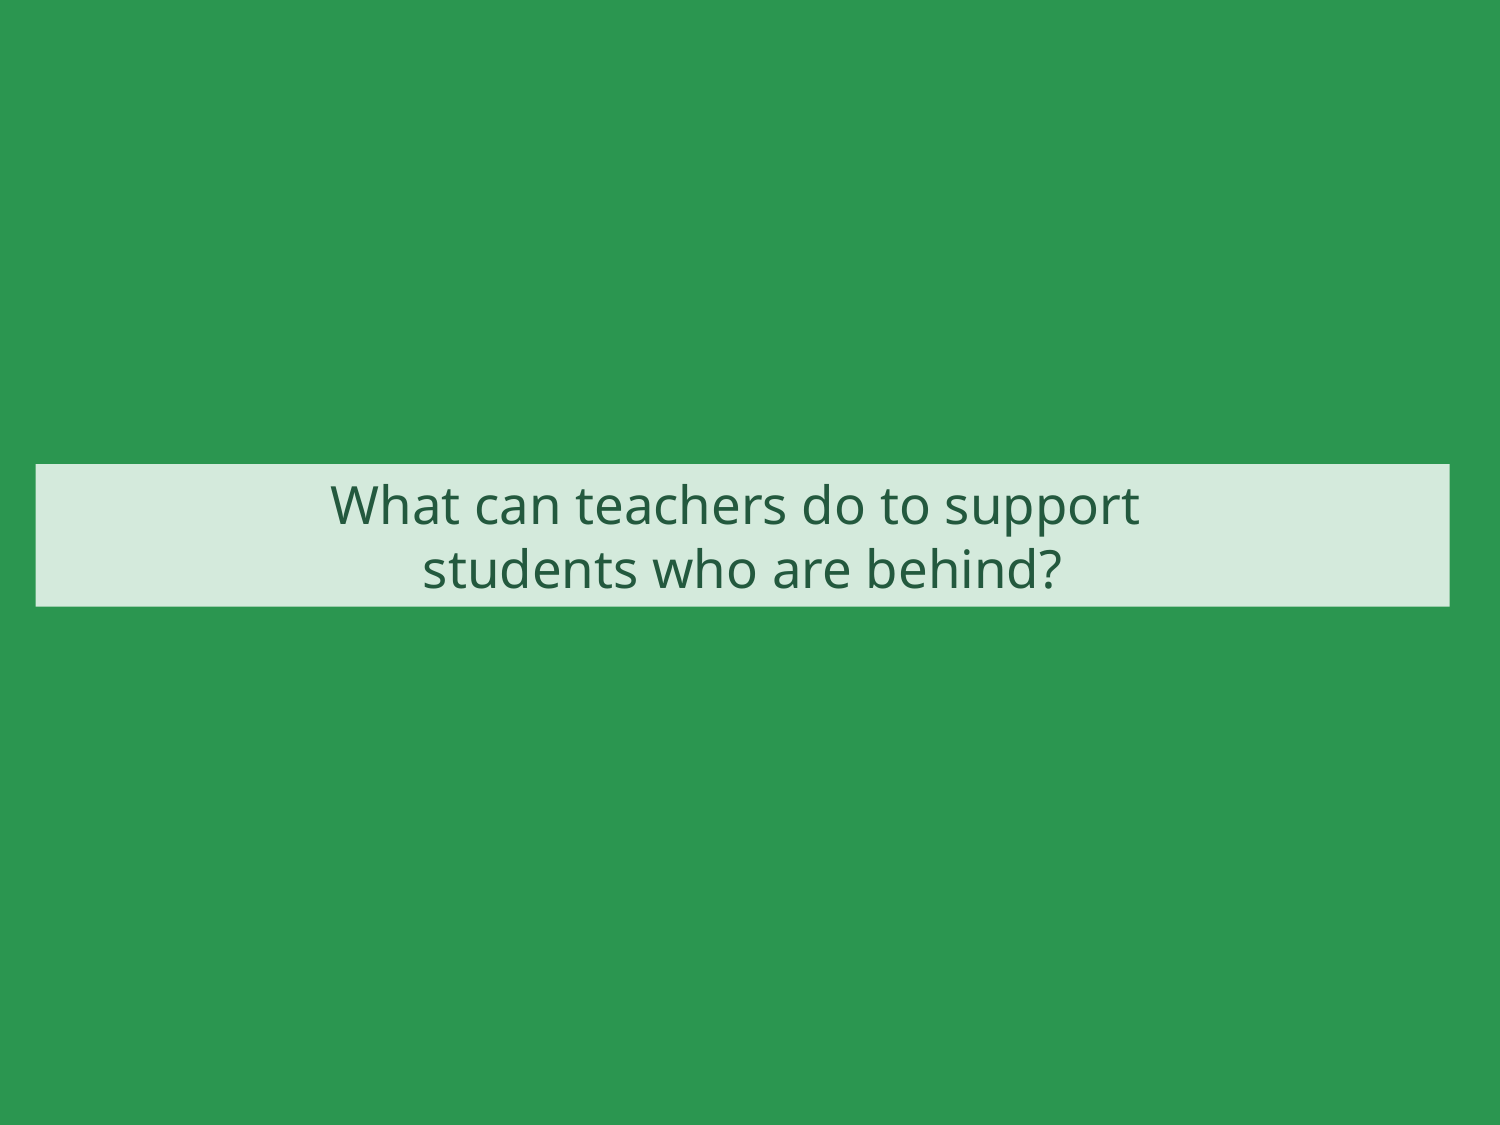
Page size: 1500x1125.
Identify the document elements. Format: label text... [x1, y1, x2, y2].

title What can teachers do to support students who are behind? [35, 464, 1450, 607]
